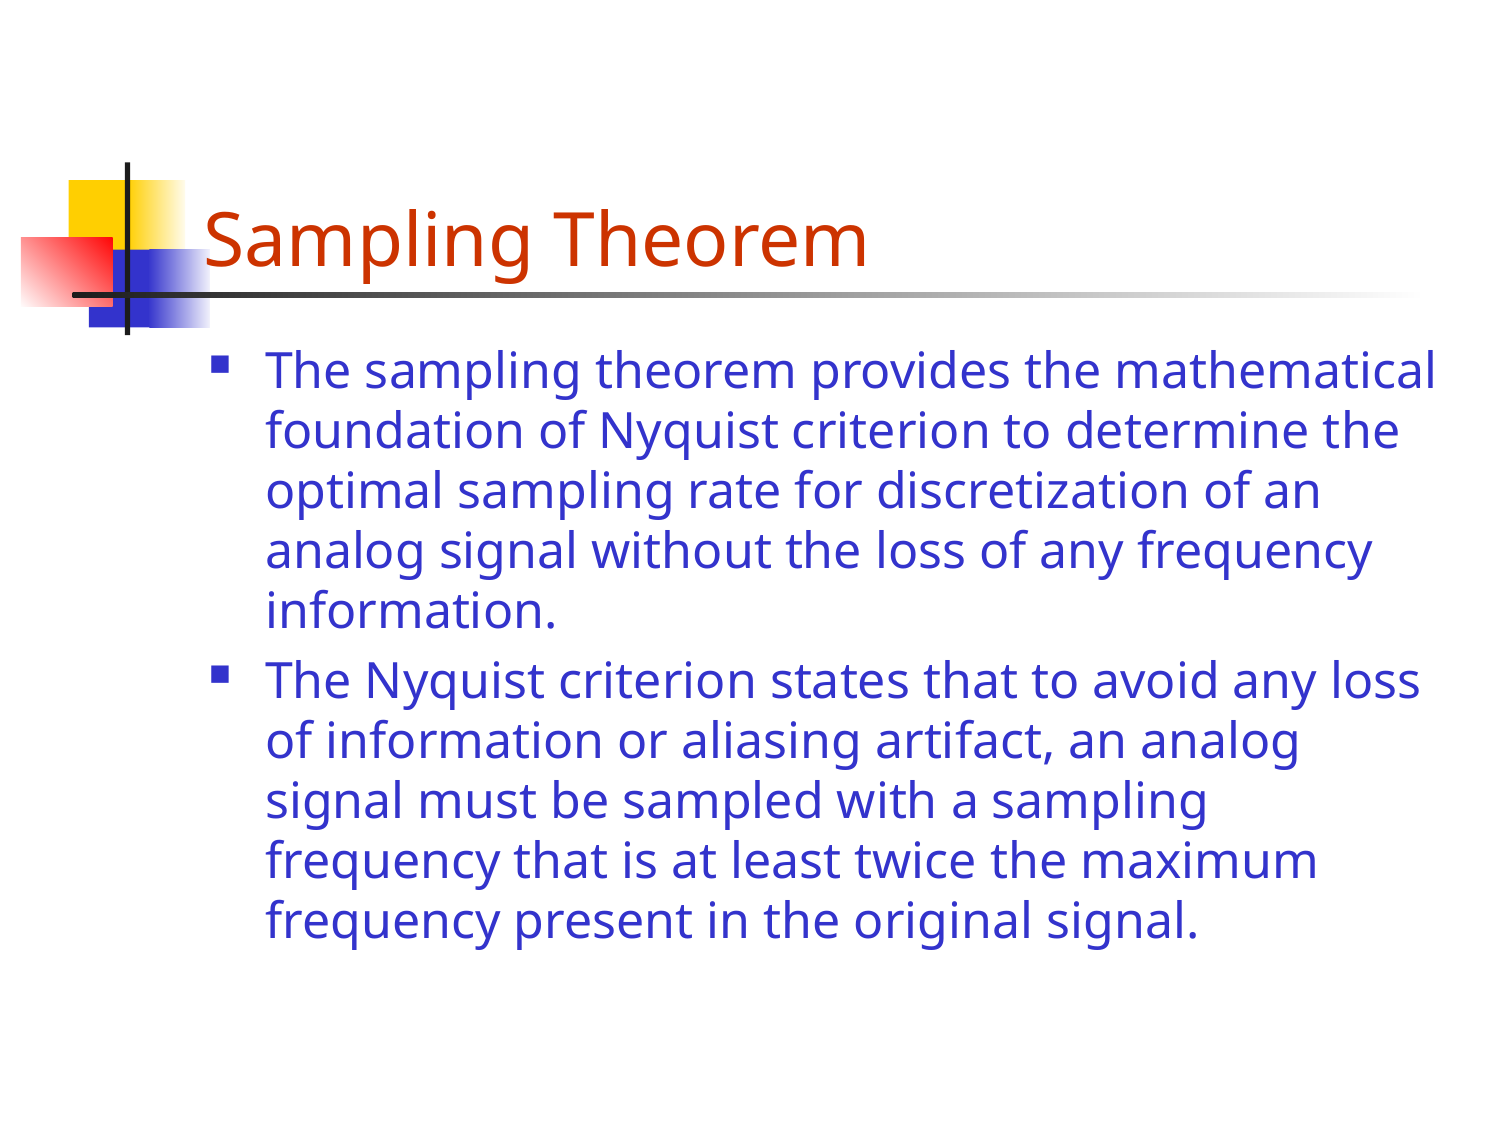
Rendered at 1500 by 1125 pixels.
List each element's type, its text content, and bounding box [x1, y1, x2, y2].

list The sampling theorem provides the mathematical foundation of Nyquist criterion to determine the optimal sampling rate for discretization of an analog signal without the loss of any frequency information. The Nyquist criterion states that to avoid any loss of information or aliasing artifact, an analog signal must be sampled with a sampling frequency that is at least twice the maximum frequency present in the original signal. [193, 330, 1470, 1007]
title Sampling Theorem [188, 101, 1468, 289]
